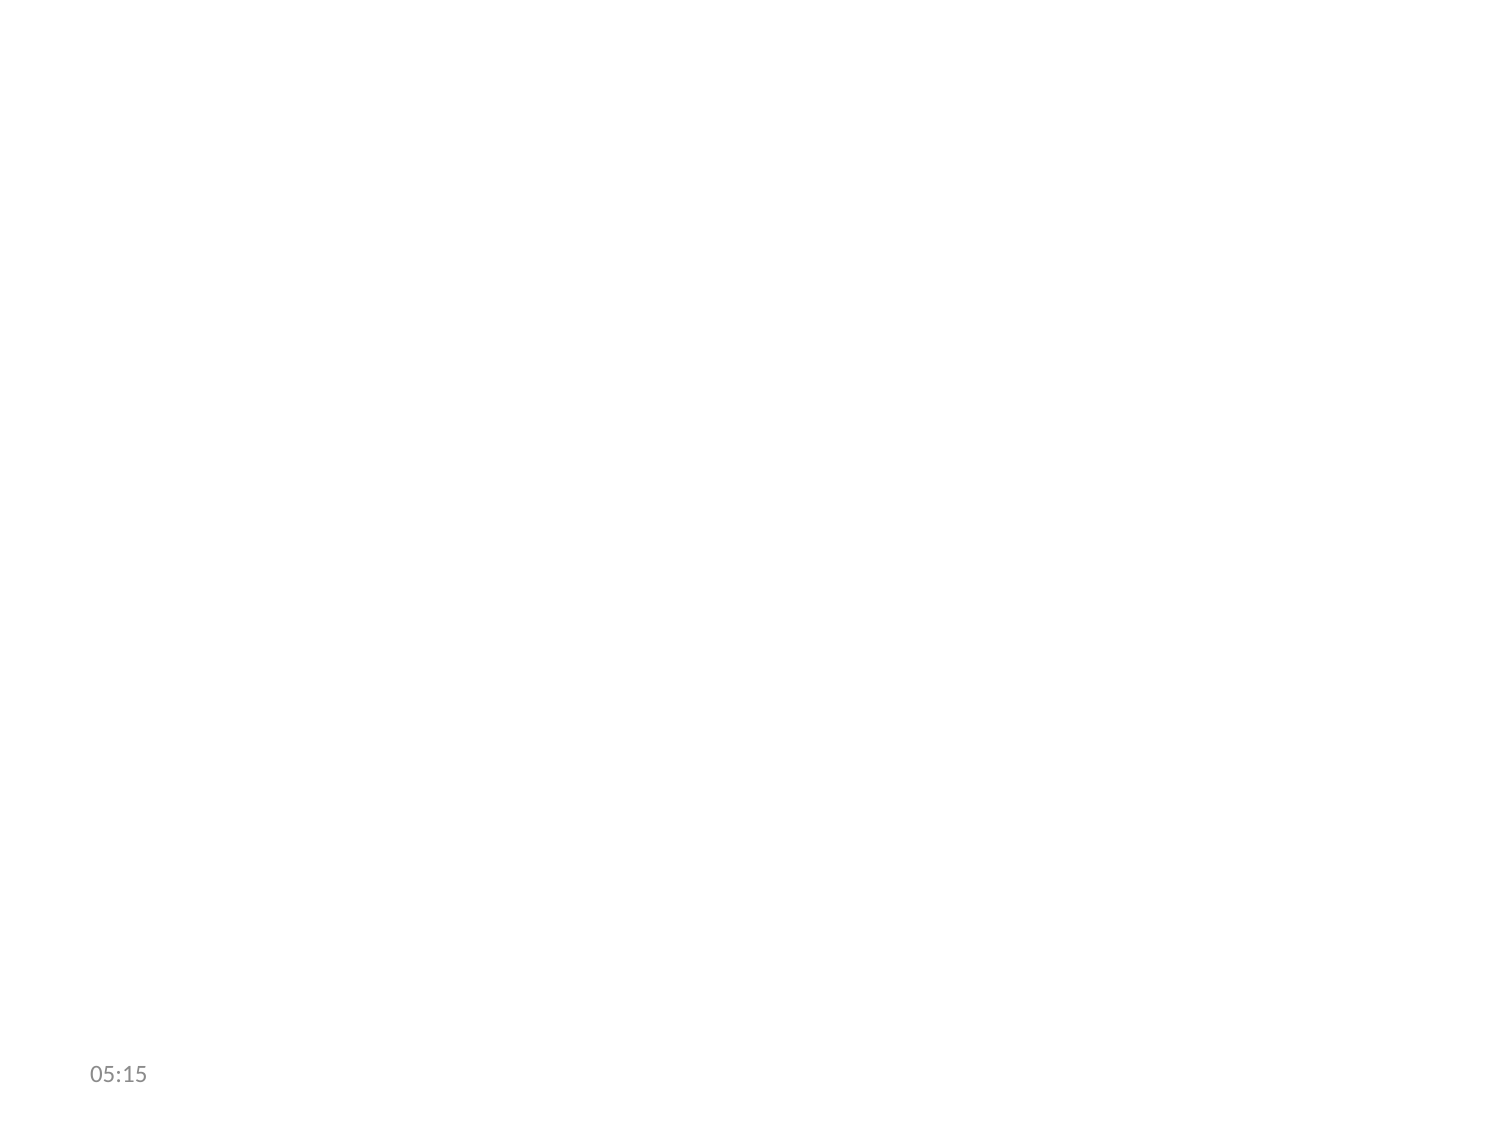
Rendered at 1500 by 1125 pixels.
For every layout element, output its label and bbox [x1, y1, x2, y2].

slide_number [75, 1042, 425, 1103]
